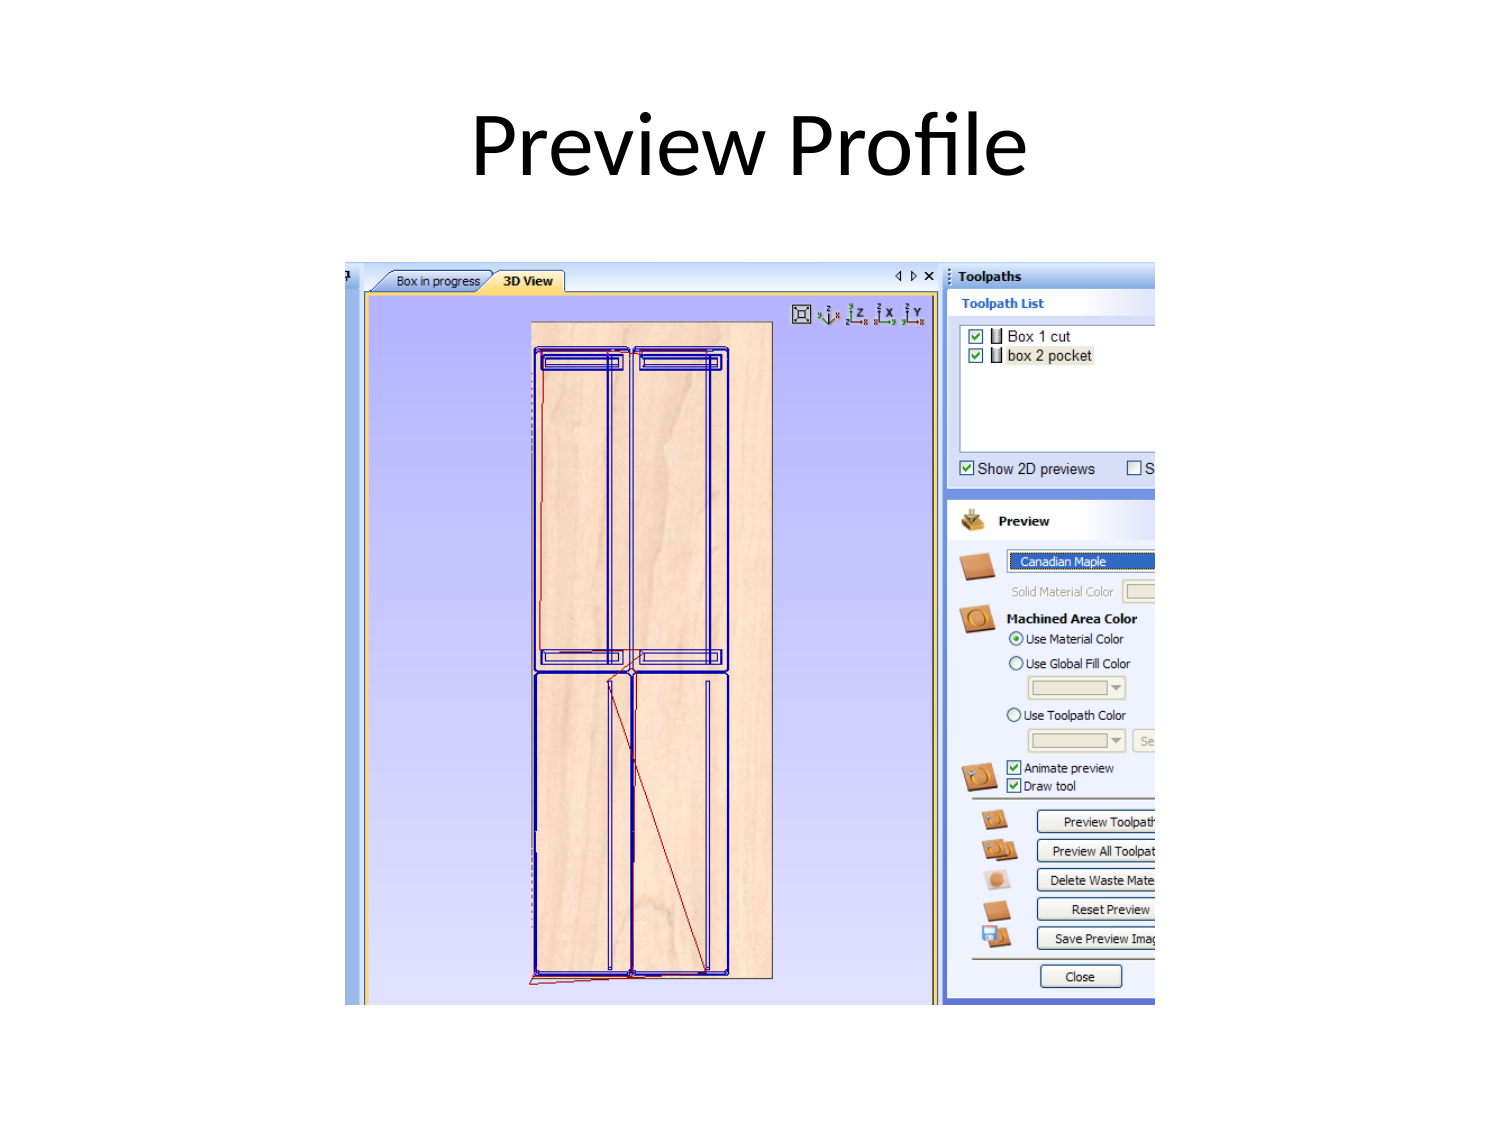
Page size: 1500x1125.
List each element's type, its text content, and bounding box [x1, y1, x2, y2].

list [345, 262, 1155, 1006]
title Preview Profile [75, 45, 1425, 233]
